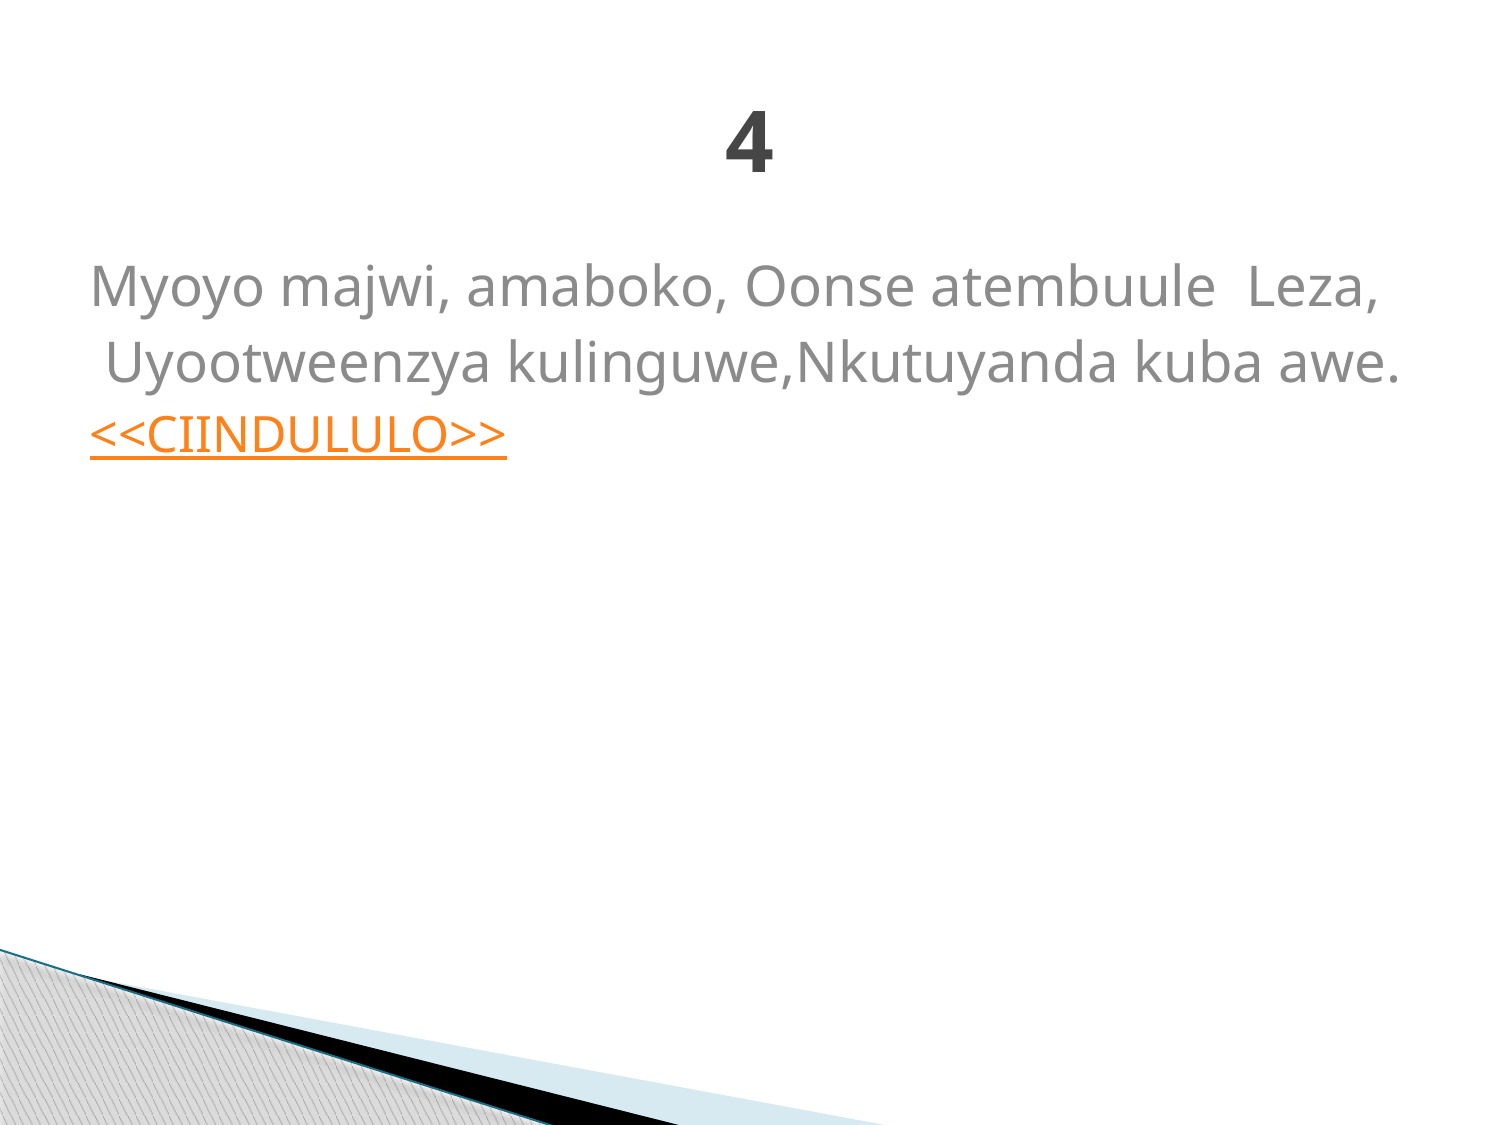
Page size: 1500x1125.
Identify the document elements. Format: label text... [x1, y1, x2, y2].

title 4 [75, 45, 1425, 233]
list Myoyo majwi, amaboko, Oonse atembuule Leza, Uyootweenzya kulinguwe,Nkutuyanda kuba awe. <<CIINDULULO>> [75, 243, 1425, 986]
